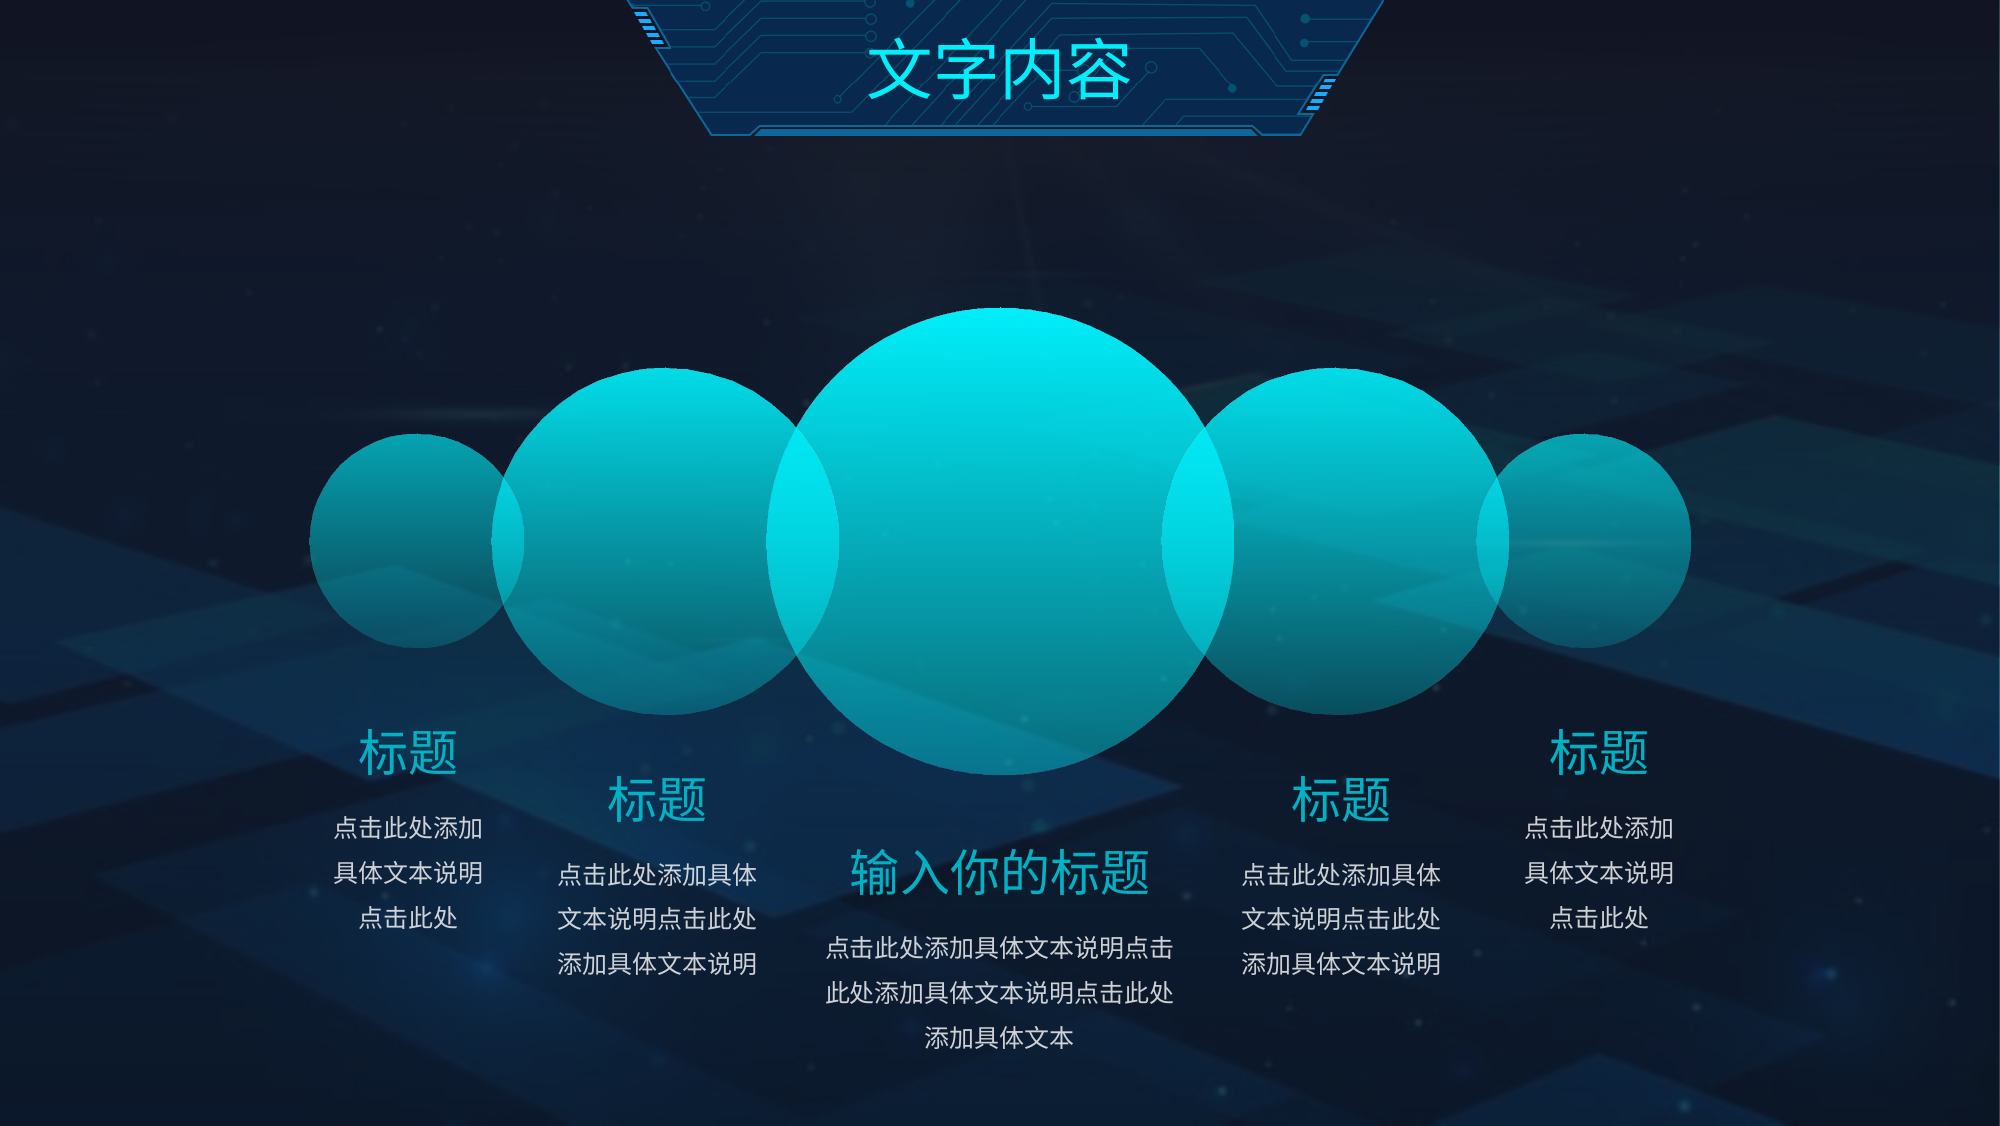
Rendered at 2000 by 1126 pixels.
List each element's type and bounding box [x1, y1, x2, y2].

text_box [1506, 714, 1693, 937]
text_box [560, 0, 1439, 167]
text_box [805, 834, 1195, 1058]
text_box [309, 307, 1691, 775]
text_box [538, 760, 778, 984]
text_box [1221, 760, 1461, 984]
text_box [316, 714, 502, 937]
